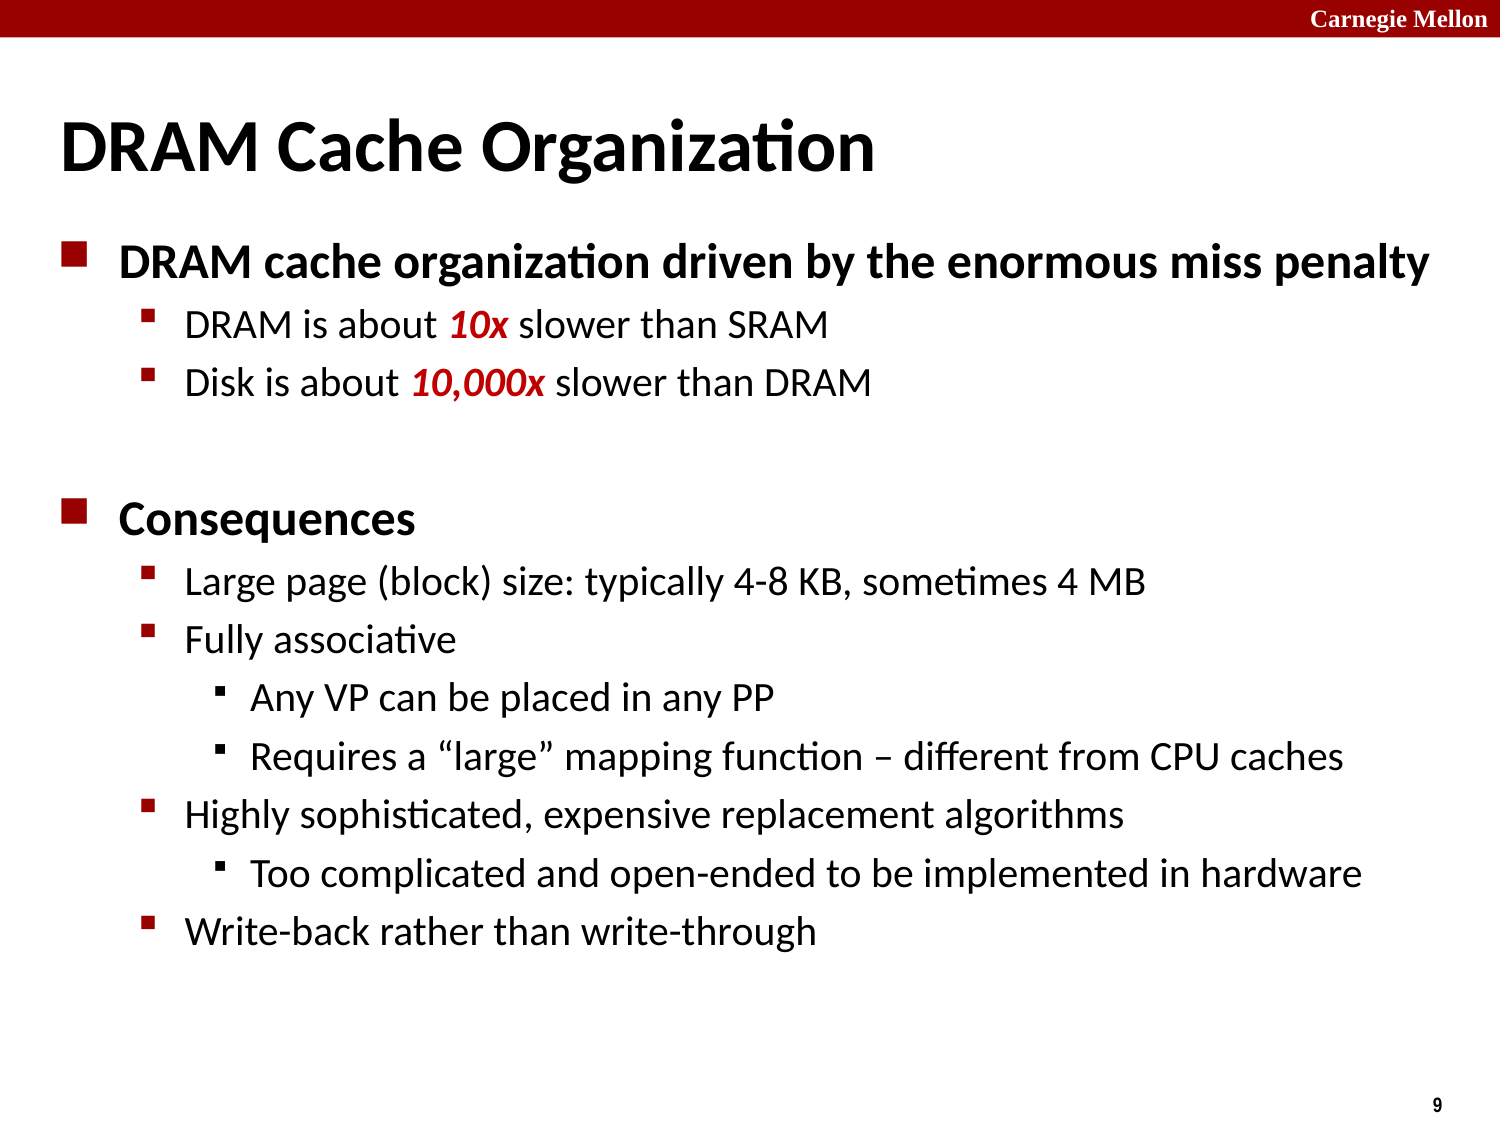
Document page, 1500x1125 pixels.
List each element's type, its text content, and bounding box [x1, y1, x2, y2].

list DRAM cache organization driven by the enormous miss penalty DRAM is about 10x slower than SRAM Disk is about 10,000x slower than DRAM Consequences Large page (block) size: typically 4-8 KB, sometimes 4 MB Fully associative Any VP can be placed in any PP Requires a “large” mapping function – different from CPU caches Highly sophisticated, expensive replacement algorithms Too complicated and open-ended to be implemented in hardware Write-back rather than write-through [47, 220, 1451, 1101]
title DRAM Cache Organization [45, 76, 1405, 206]
